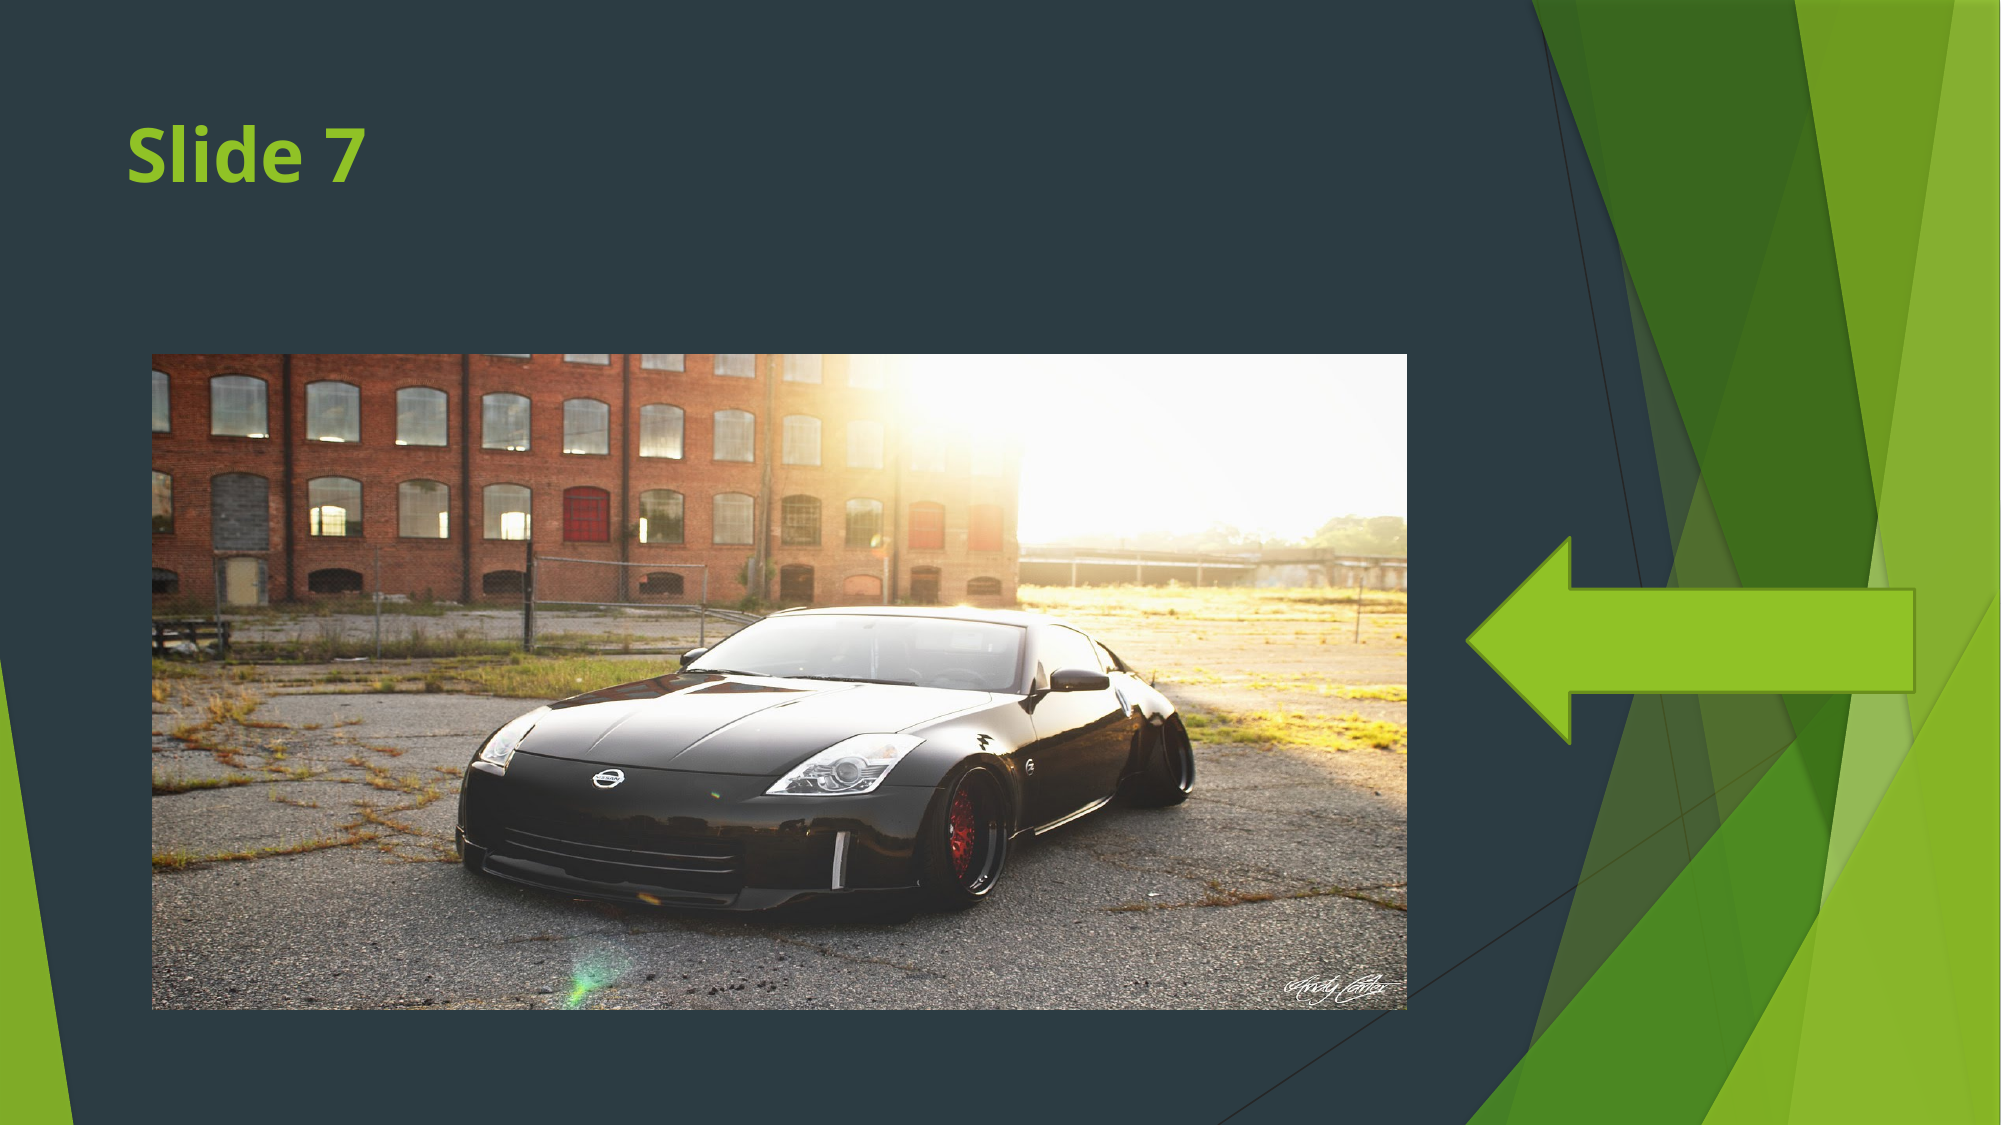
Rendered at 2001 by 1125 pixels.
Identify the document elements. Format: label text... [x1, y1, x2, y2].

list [151, 353, 1407, 1011]
title Slide 7 [111, 99, 1522, 317]
text_box [1465, 536, 1917, 746]
